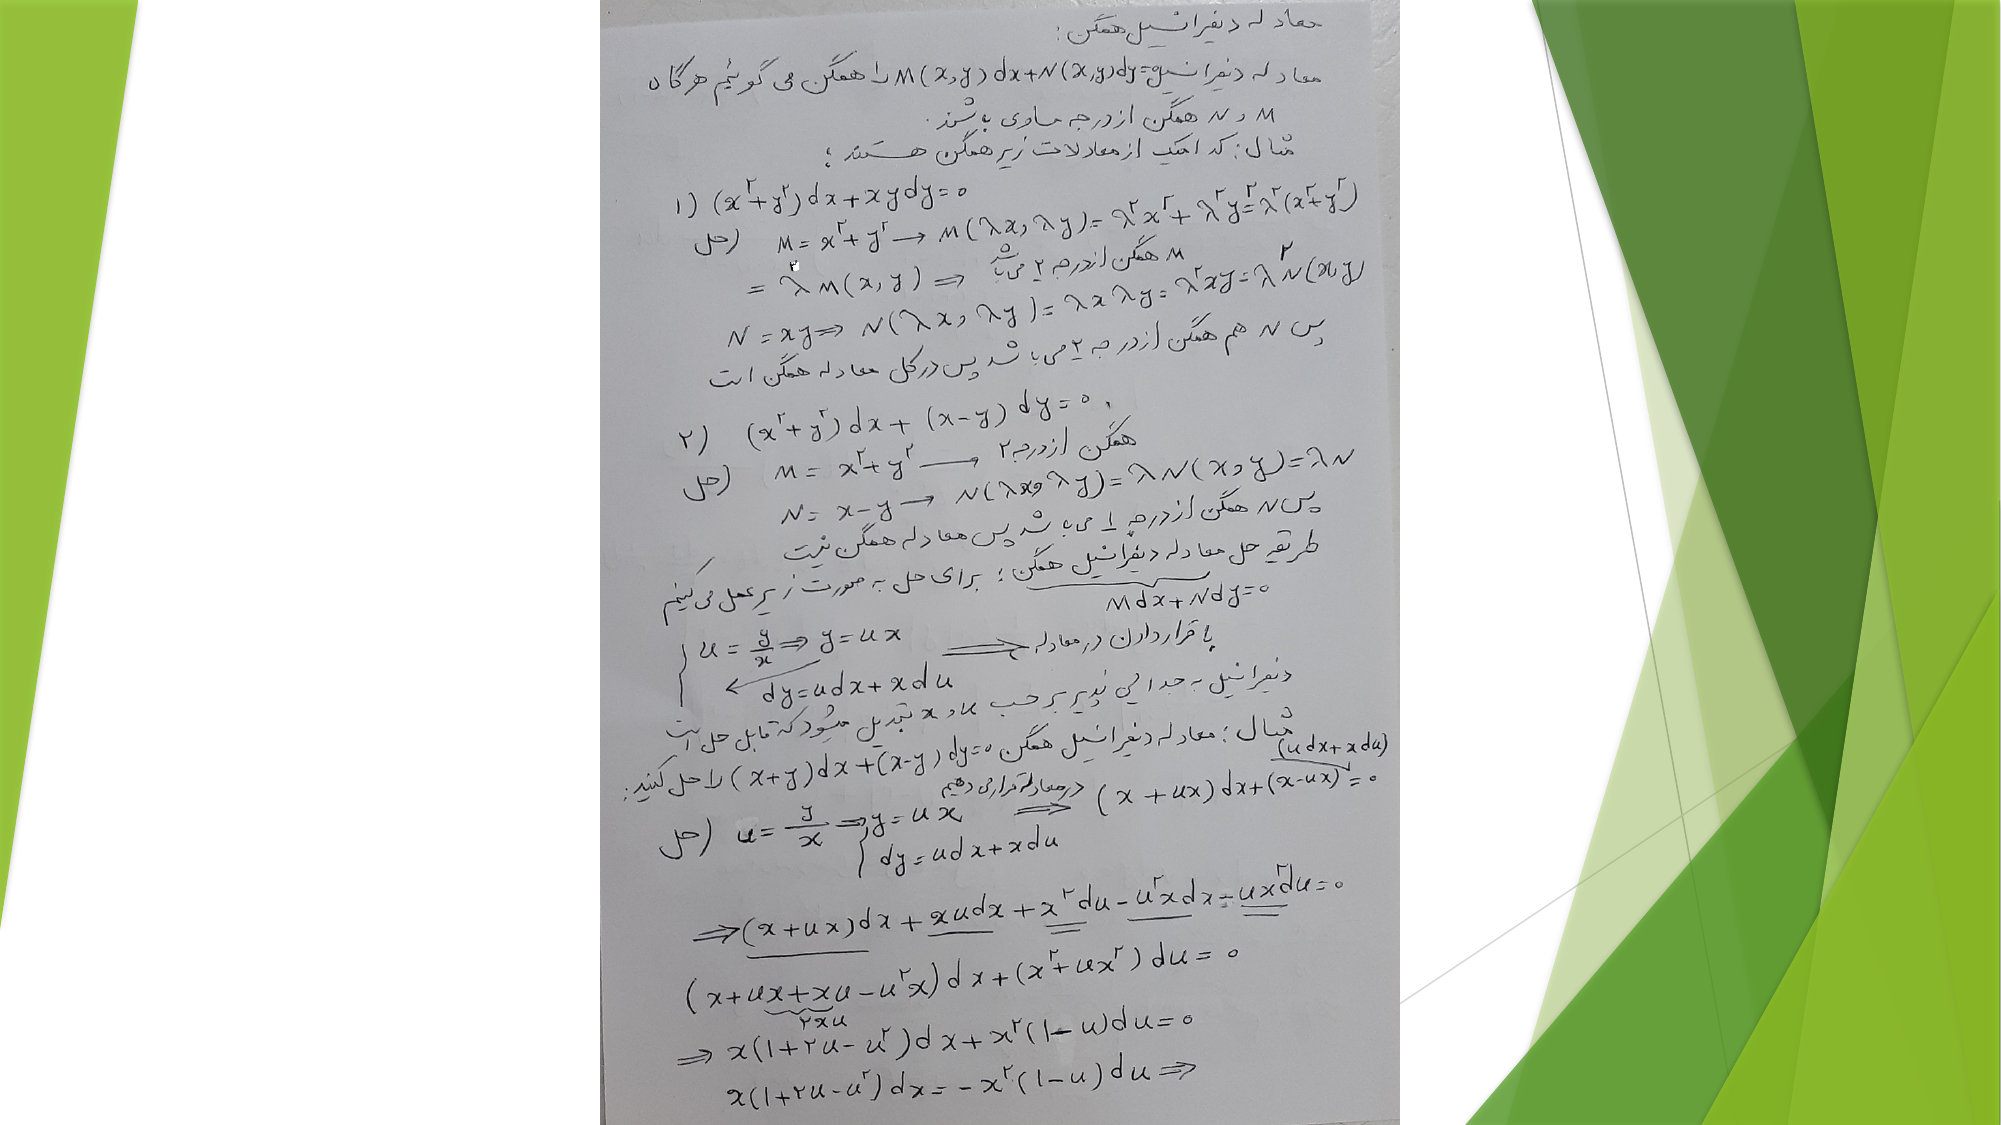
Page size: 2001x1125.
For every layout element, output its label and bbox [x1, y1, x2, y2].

picture [599, 0, 1400, 1125]
